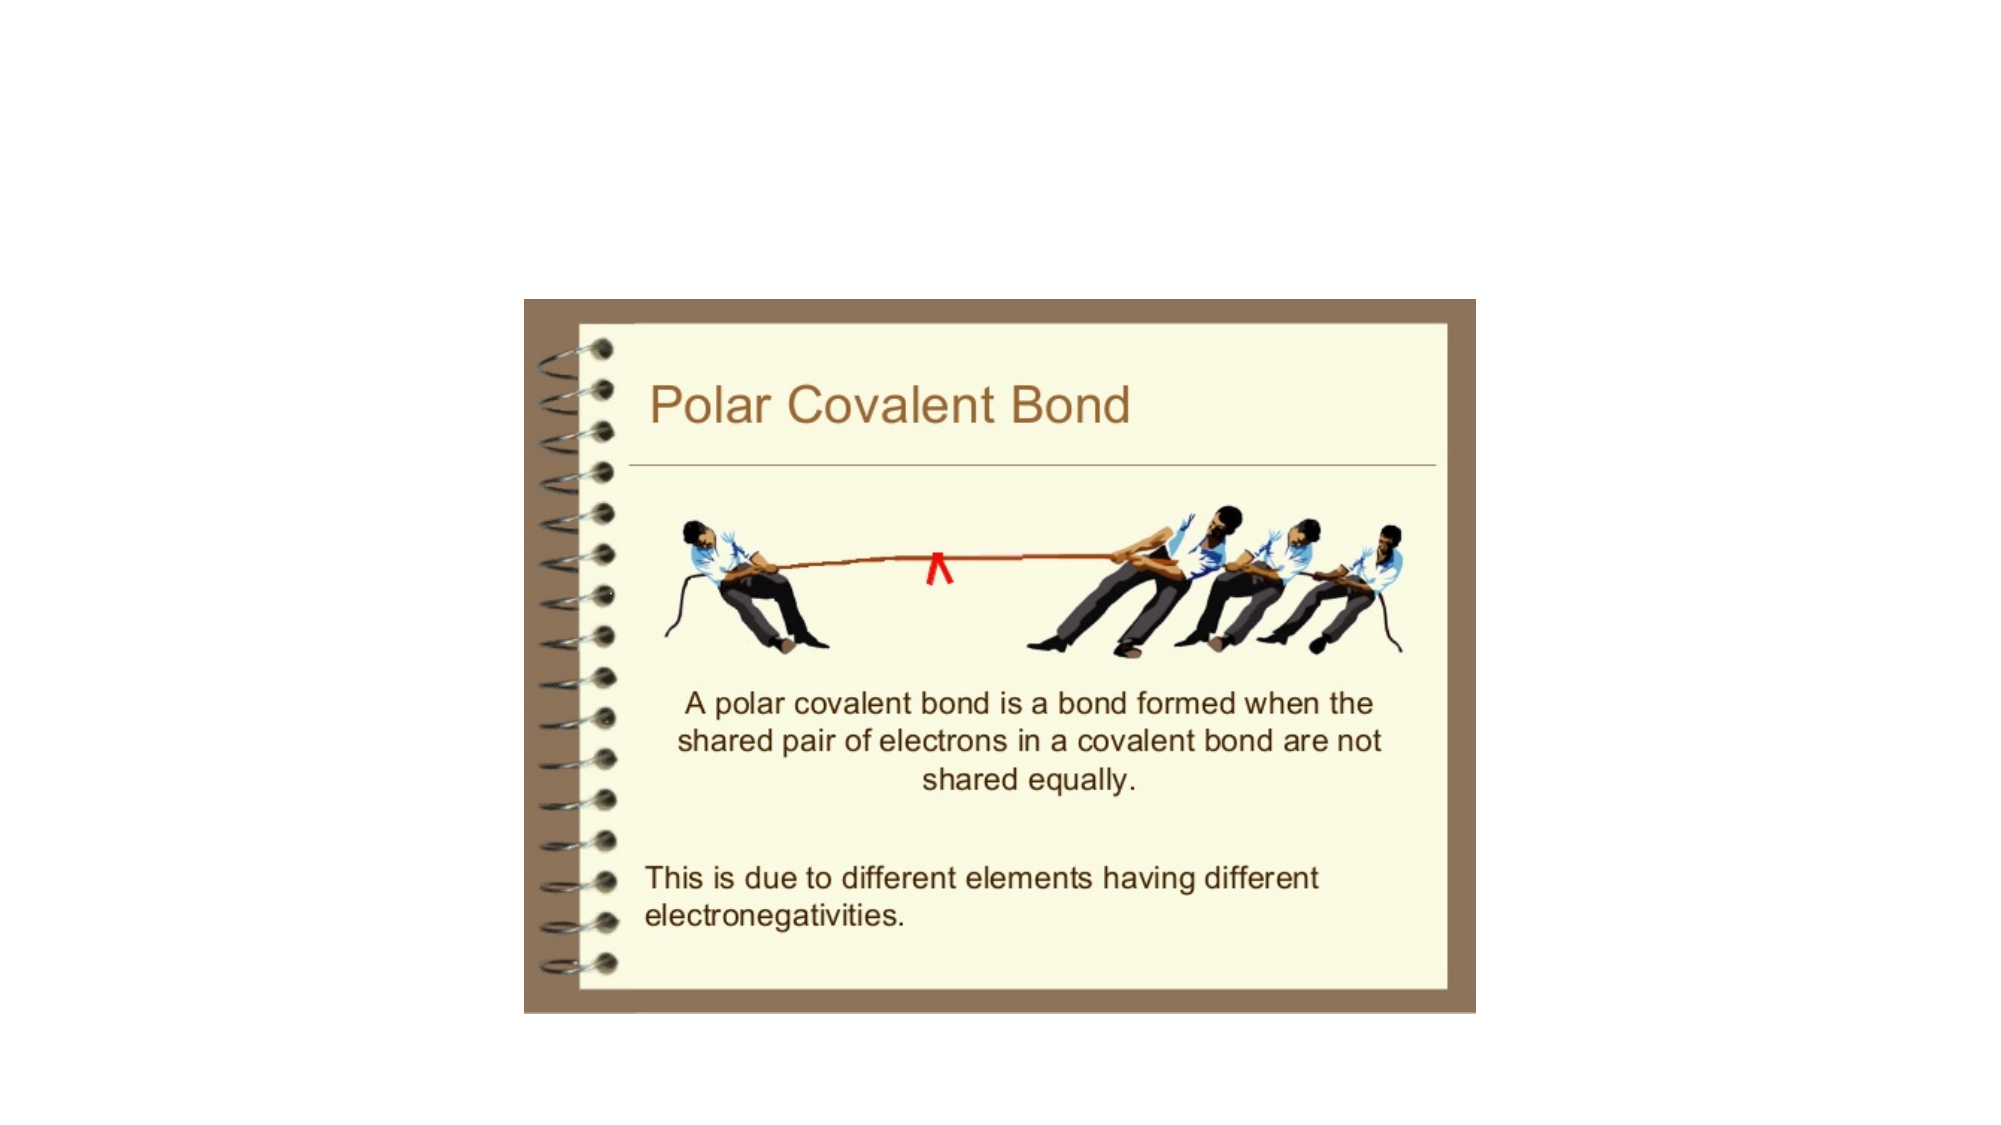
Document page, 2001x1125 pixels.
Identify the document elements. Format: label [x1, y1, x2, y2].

list [524, 299, 1476, 1014]
